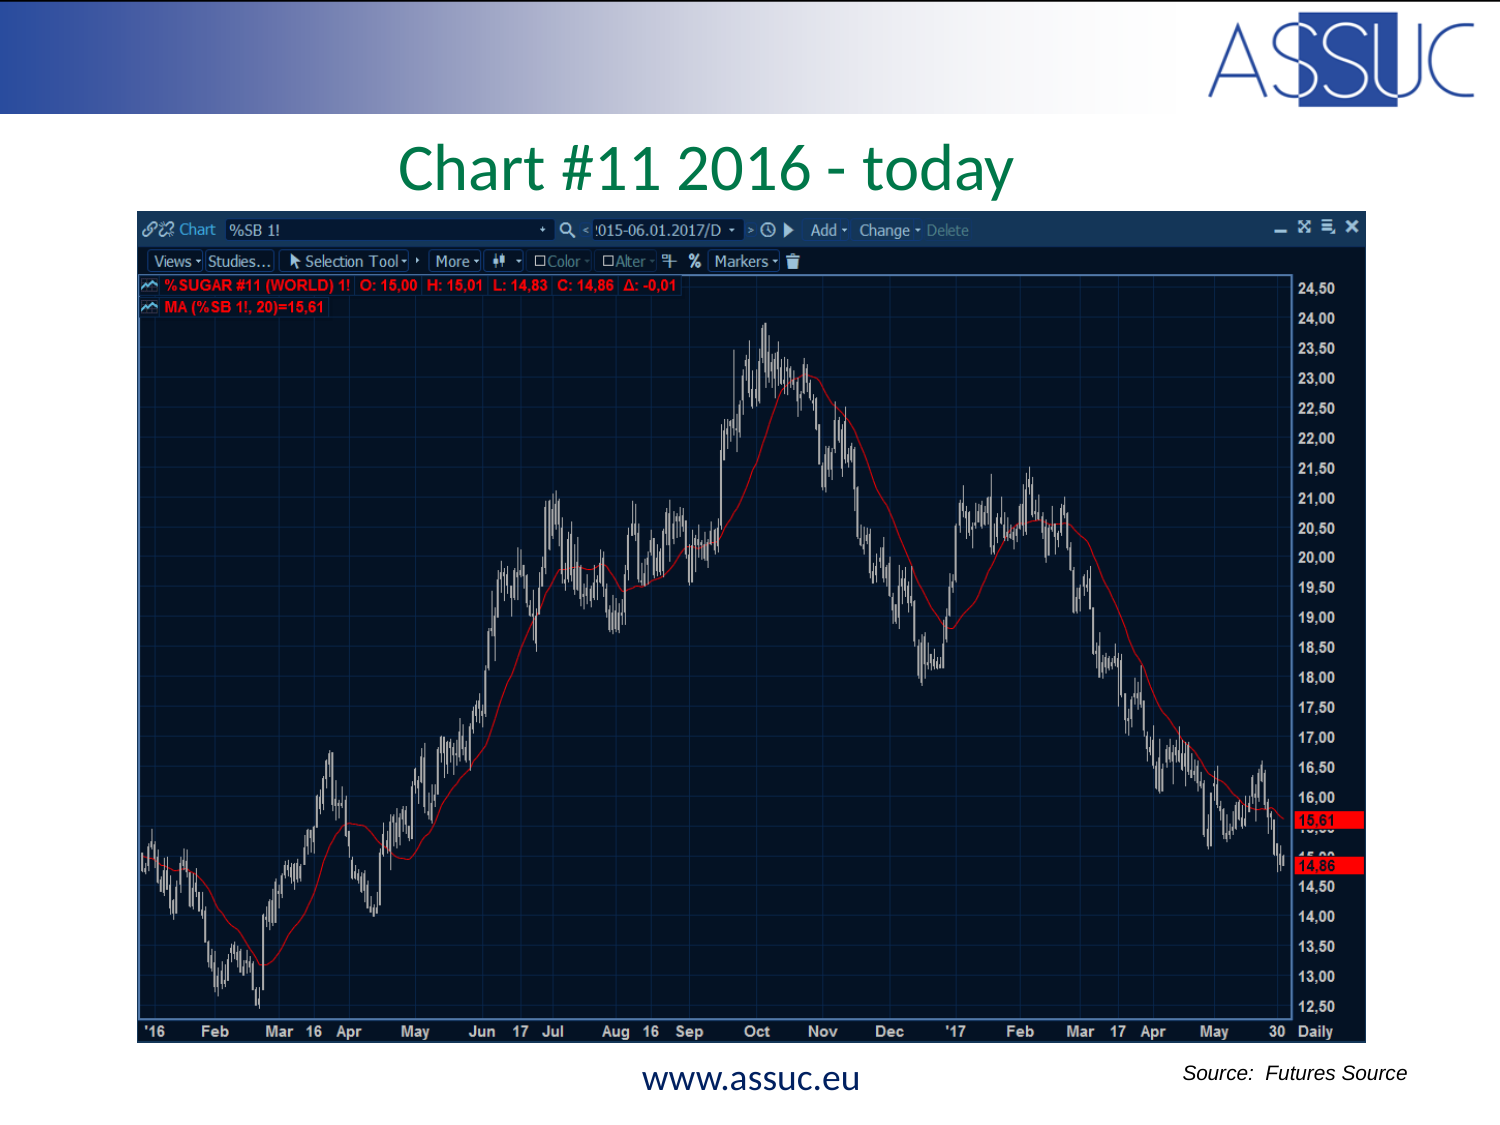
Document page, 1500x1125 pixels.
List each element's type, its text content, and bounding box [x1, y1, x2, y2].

text_box Source: Futures Source [1167, 1052, 1487, 1093]
text_box [1074, 1042, 1425, 1103]
picture [0, 0, 1500, 114]
text_box Chart #11 2016 - today [361, 122, 1053, 210]
picture [136, 211, 1366, 1043]
text_box www.assuc.eu [513, 1051, 989, 1107]
